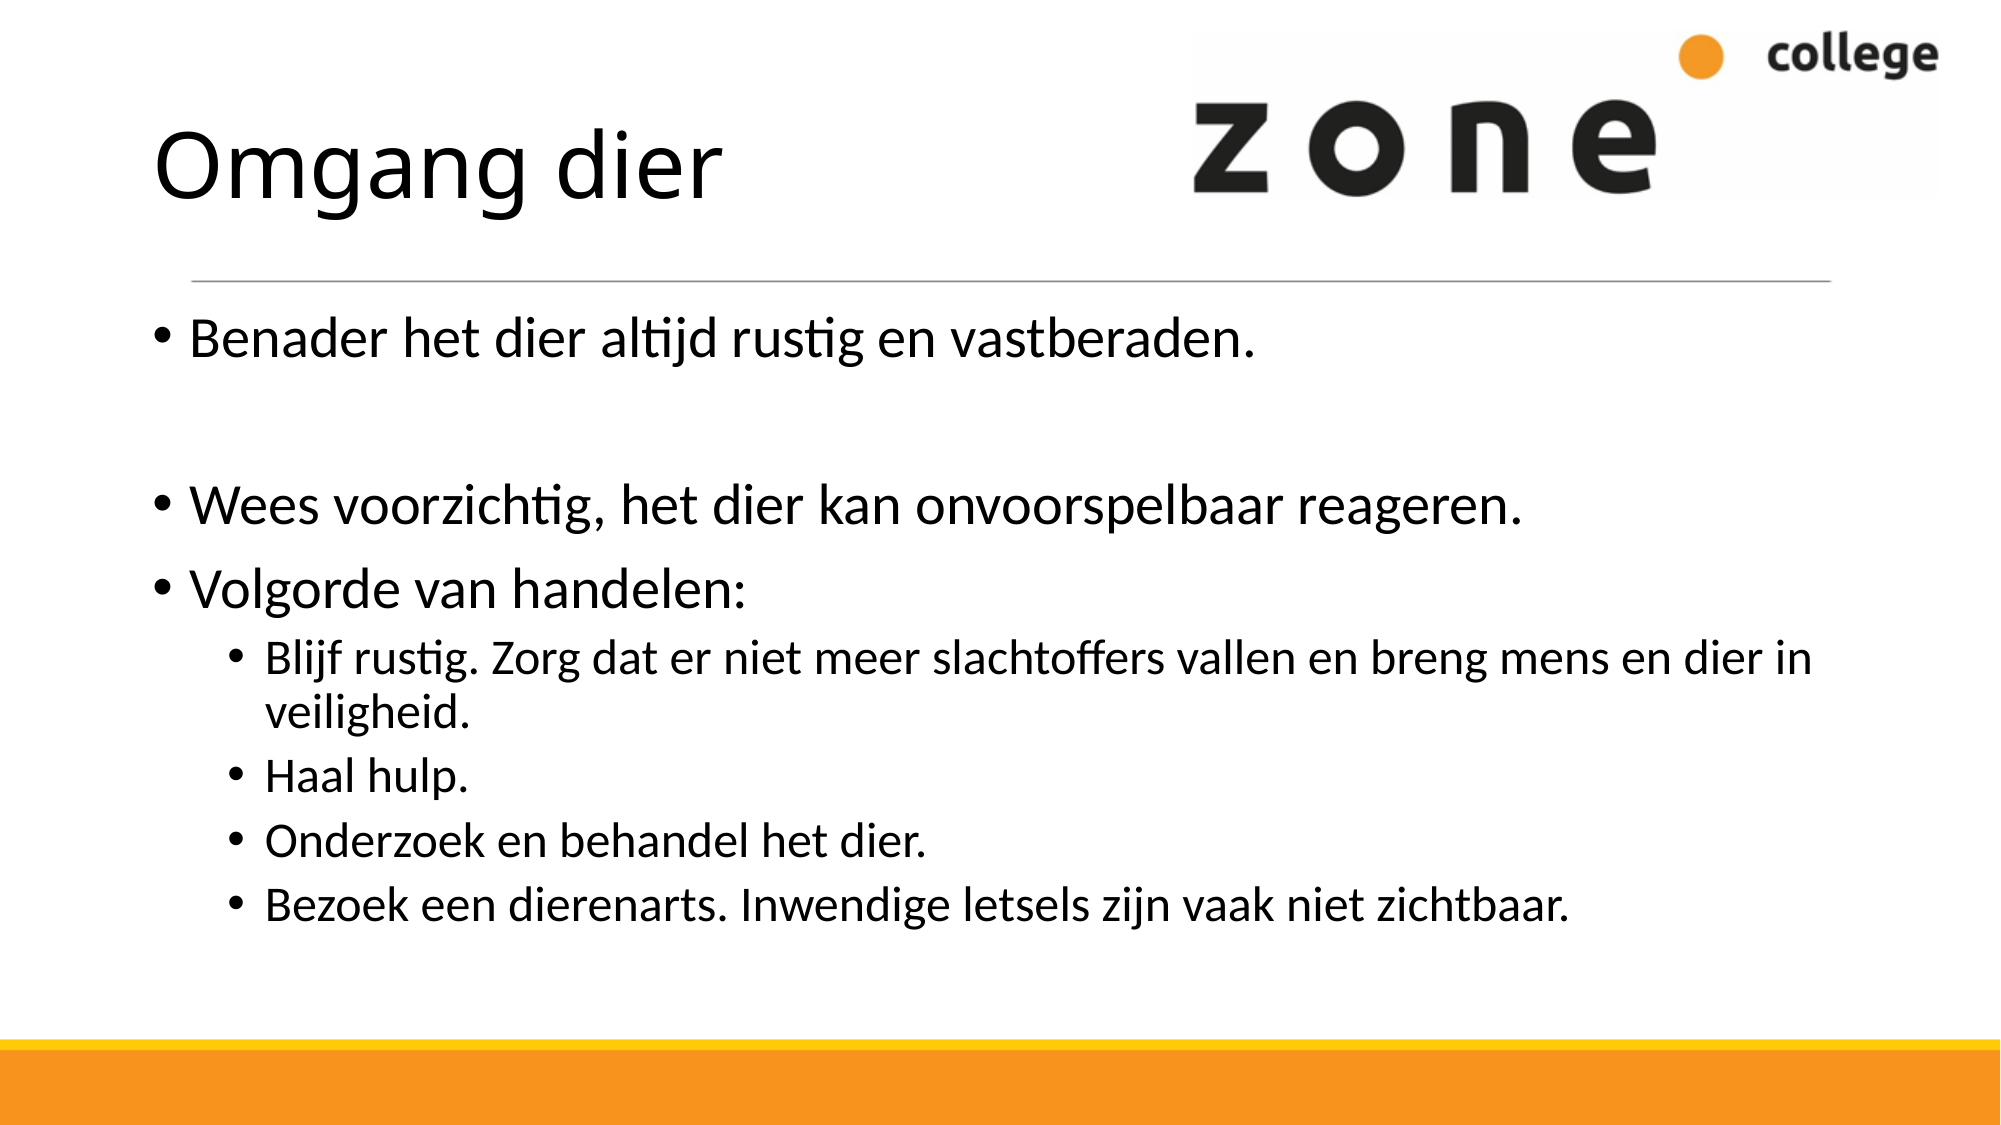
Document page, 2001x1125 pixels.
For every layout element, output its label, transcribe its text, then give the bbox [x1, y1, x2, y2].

list Benader het dier altijd rustig en vastberaden. Wees voorzichtig, het dier kan onvoorspelbaar reageren. Volgorde van handelen: Blijf rustig. Zorg dat er niet meer slachtoffers vallen en breng mens en dier in veiligheid. Haal hulp. Onderzoek en behandel het dier. Bezoek een dierenarts. Inwendige letsels zijn vaak niet zichtbaar. [137, 299, 1863, 1014]
title Omgang dier [137, 59, 1863, 278]
picture [0, 0, 2001, 1125]
